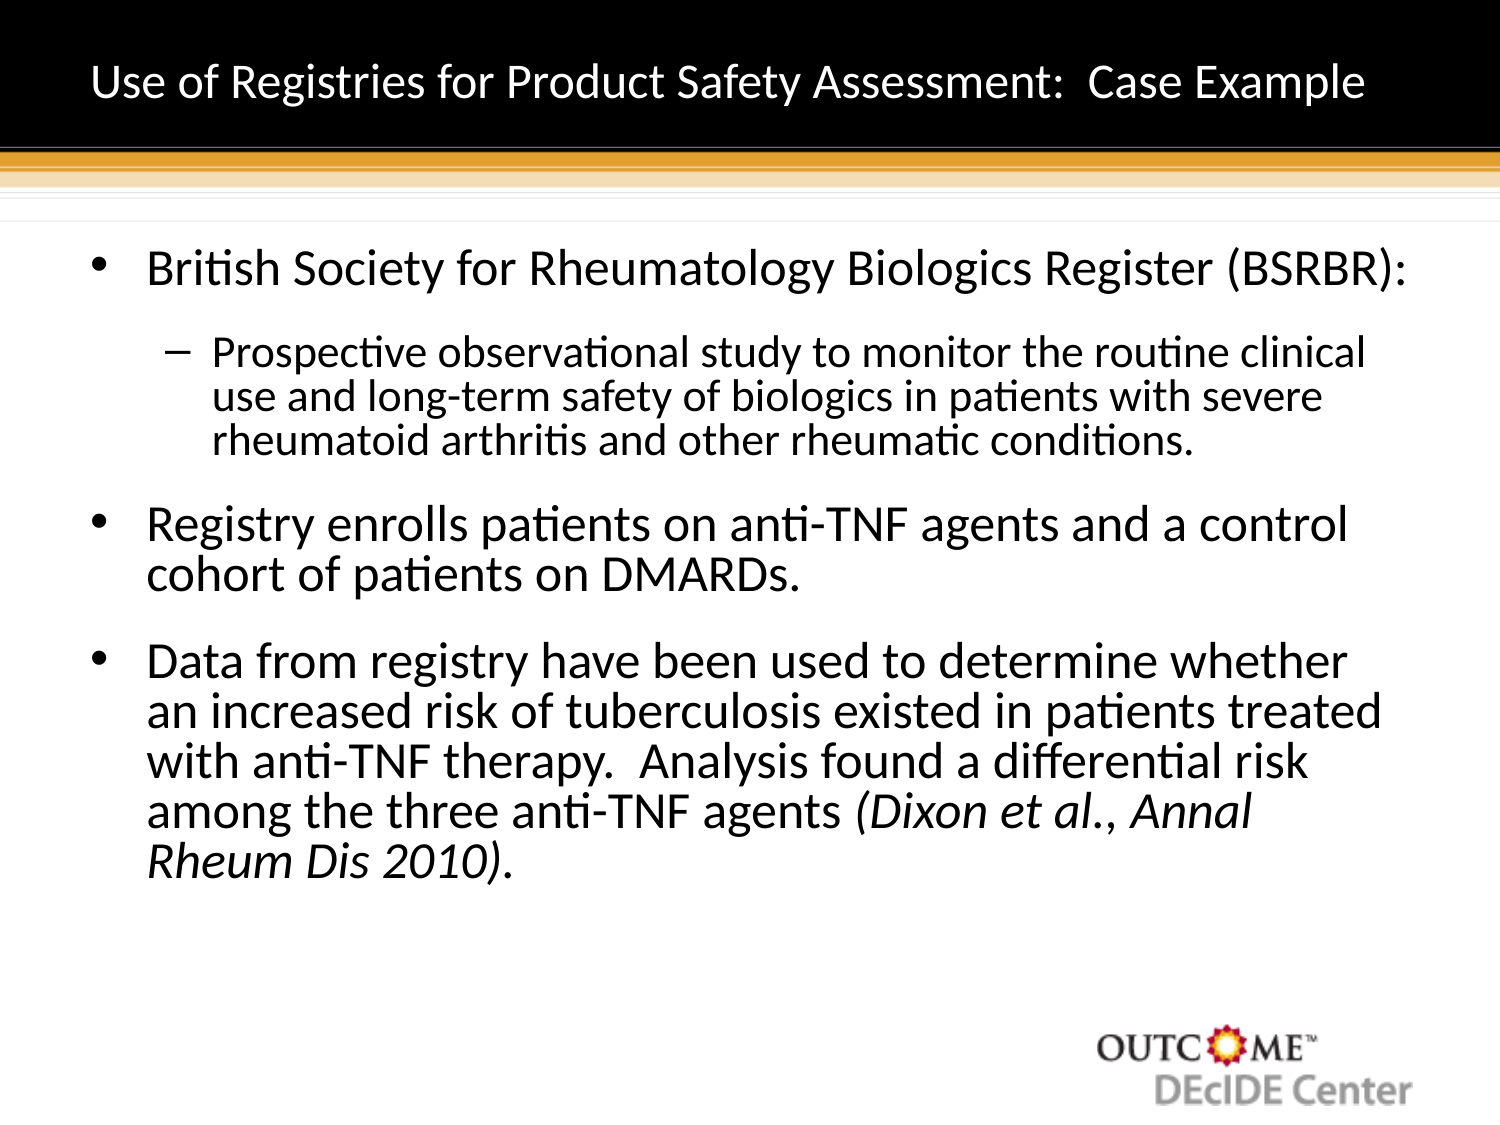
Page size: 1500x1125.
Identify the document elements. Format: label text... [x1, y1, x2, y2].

picture [1097, 1024, 1413, 1106]
list British Society for Rheumatology Biologics Register (BSRBR): Prospective observational study to monitor the routine clinical use and long-term safety of biologics in patients with severe rheumatoid arthritis and other rheumatic conditions. Registry enrolls patients on anti-TNF agents and a control cohort of patients on DMARDs. Data from registry have been used to determine whether an increased risk of tuberculosis existed in patients treated with anti-TNF therapy. Analysis found a differential risk among the three anti-TNF agents (Dixon et al., Annal Rheum Dis 2010). [74, 237, 1426, 976]
picture [0, 0, 1500, 223]
title Use of Registries for Product Safety Assessment: Case Example [74, 19, 1426, 138]
